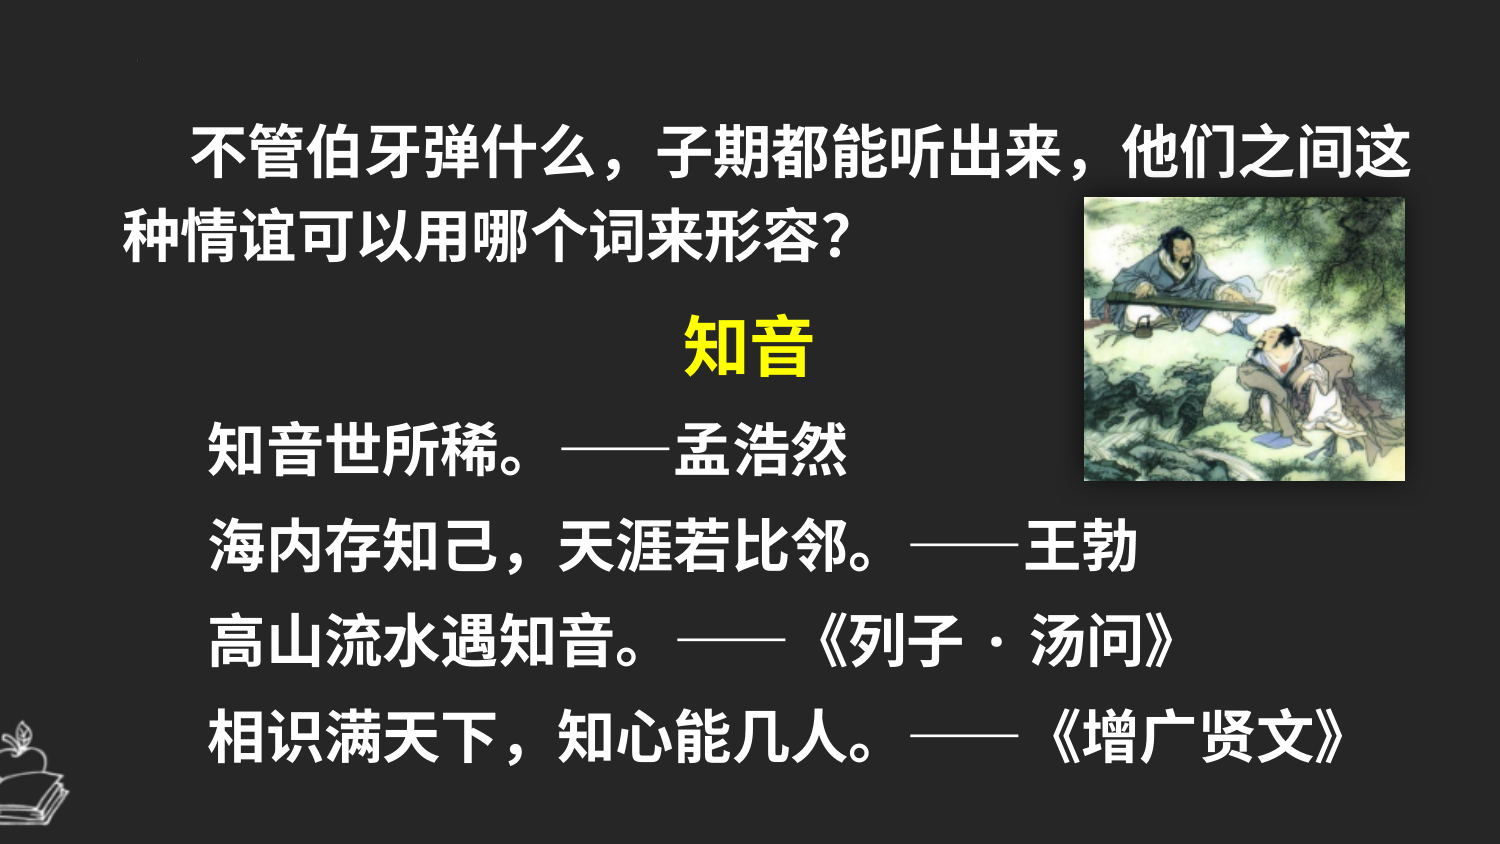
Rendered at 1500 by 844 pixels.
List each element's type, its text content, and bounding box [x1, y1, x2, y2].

text_box 不管伯牙弹什么，子期都能听出来，他们之间这种情谊可以用哪个词来形容？ [107, 93, 1430, 277]
picture [0, 0, 1500, 844]
text_box 知音世所稀。——孟浩然 海内存知己，天涯若比邻。——王勃 高山流水遇知音。——《列子·汤问》 相识满天下，知心能几人。——《增广贤文》 [193, 391, 1472, 778]
text_box 知音 [487, 277, 1013, 391]
